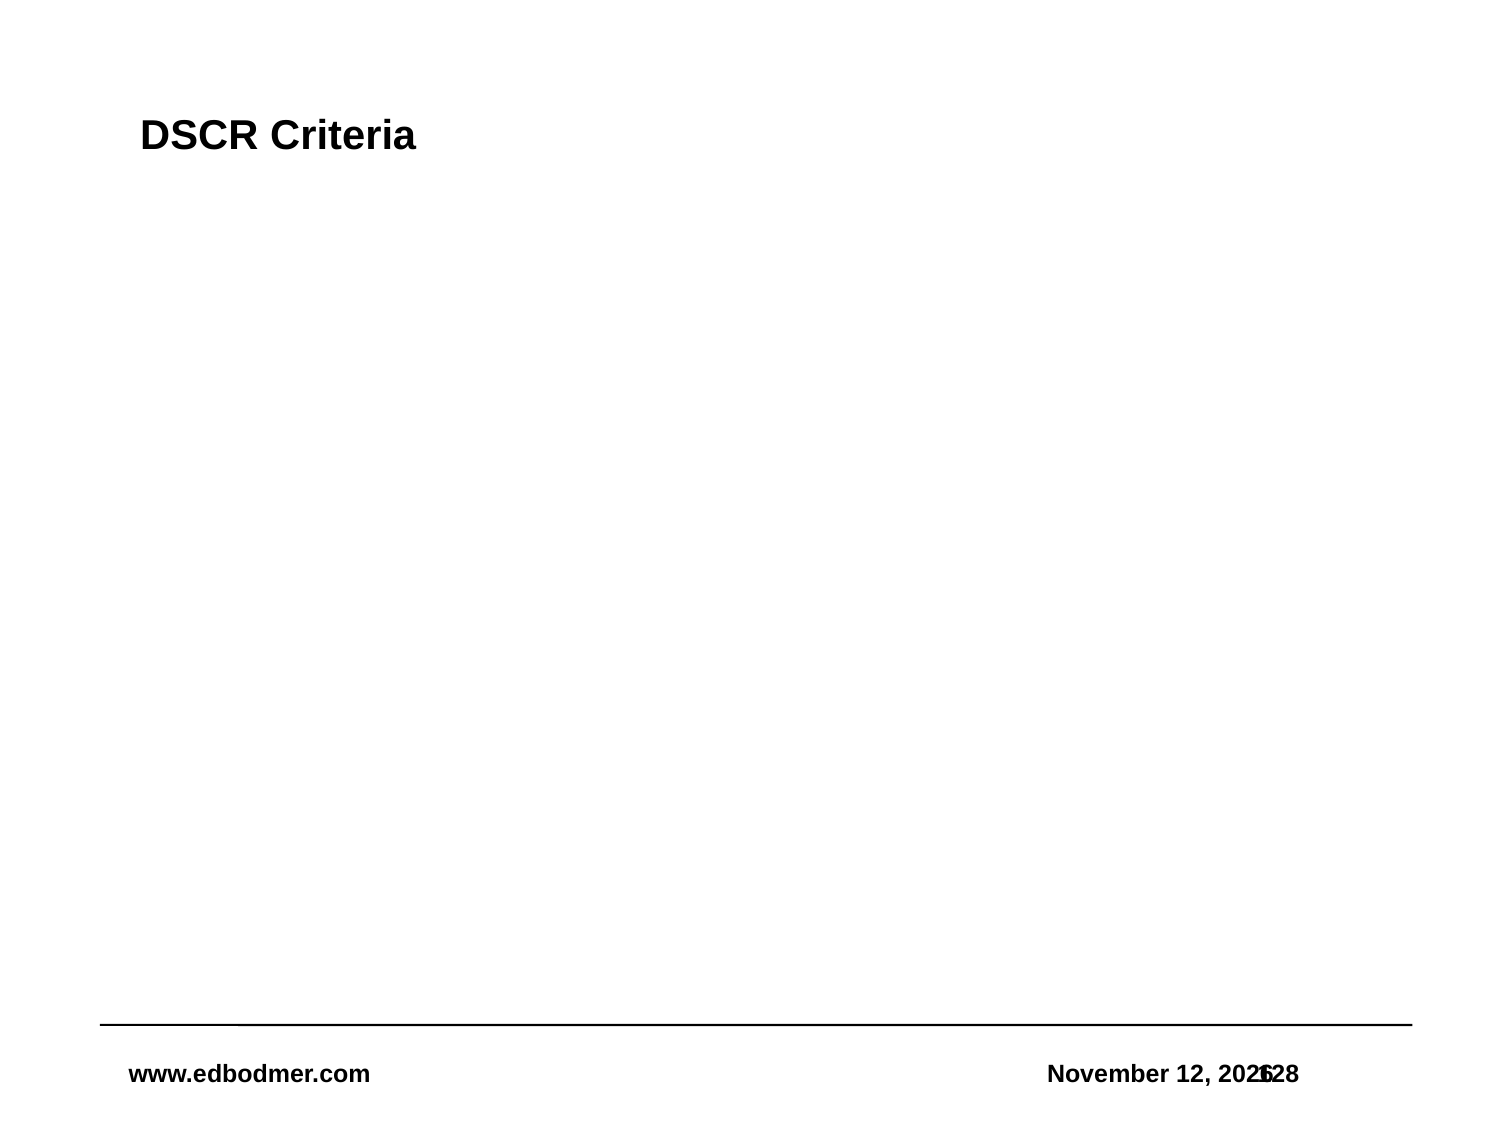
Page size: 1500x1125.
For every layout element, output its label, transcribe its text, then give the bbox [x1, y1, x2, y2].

title DSCR Criteria [124, 99, 1288, 226]
